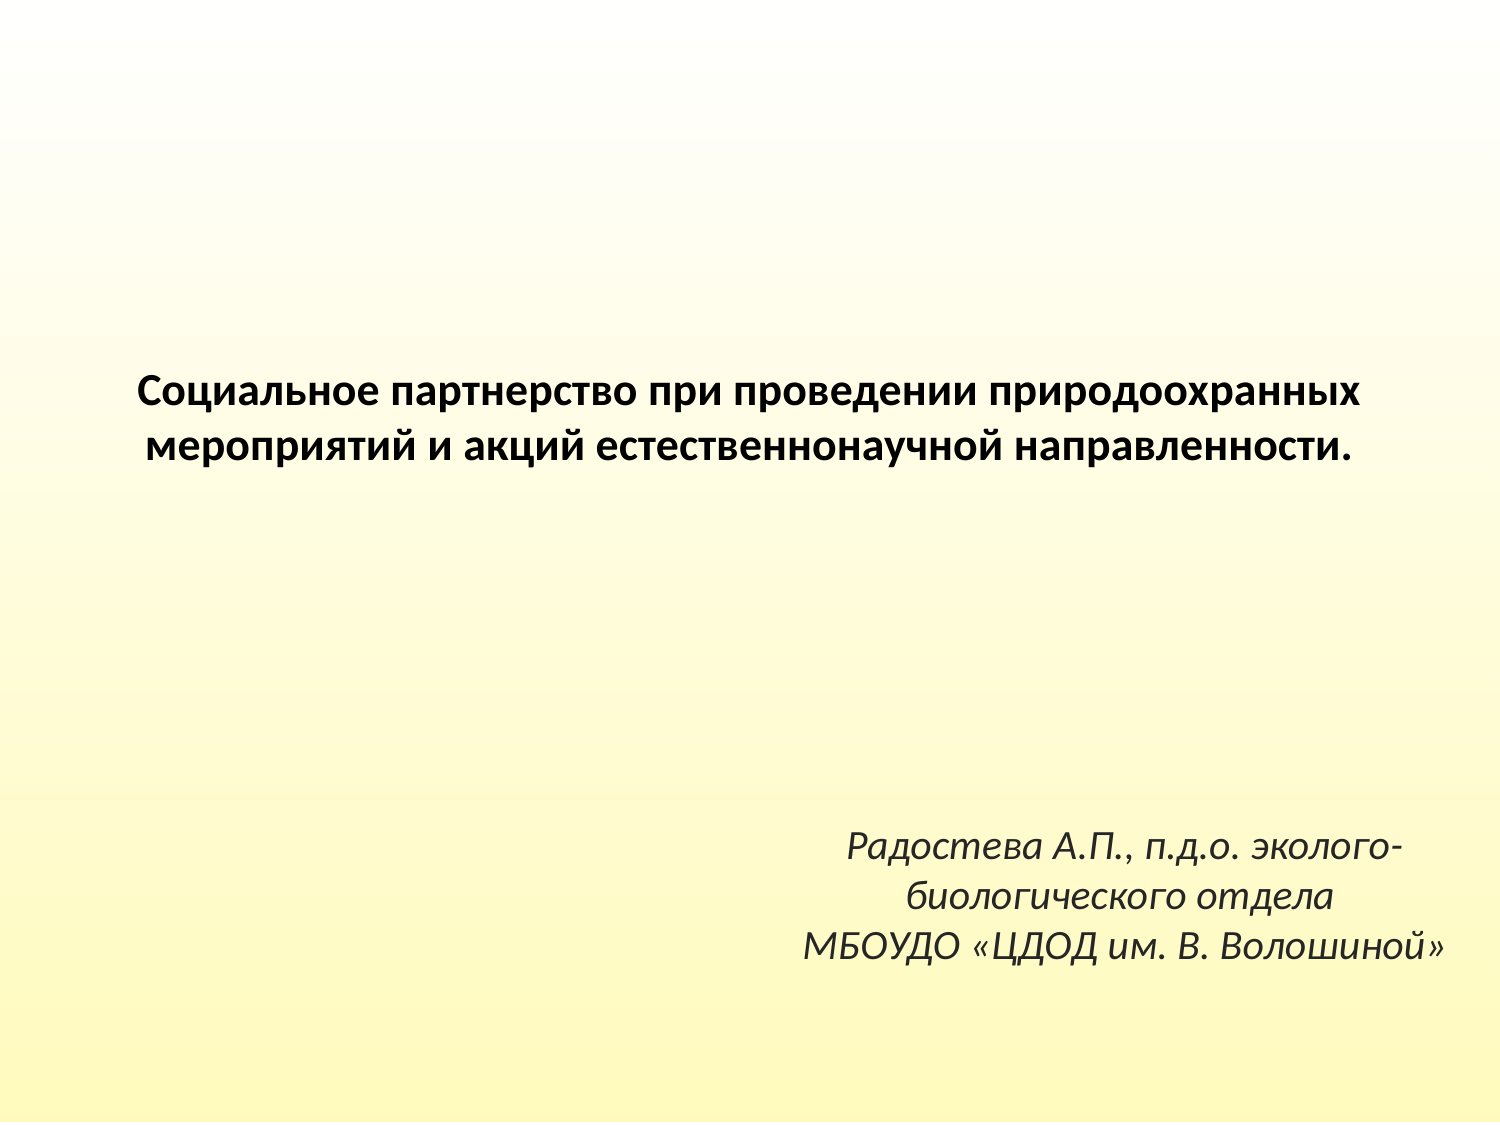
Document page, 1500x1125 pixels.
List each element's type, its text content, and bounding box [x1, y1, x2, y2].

title Социальное партнерство при проведении природоохранных мероприятий и акций естественнонаучной направленности. [112, 349, 1388, 591]
text_box [0, 0, 1500, 1122]
subtitle Радостева А.П., п.д.о. эколого-биологического отдела МБОУДО «ЦДОД им. В. Волошиной» [785, 810, 1464, 1098]
